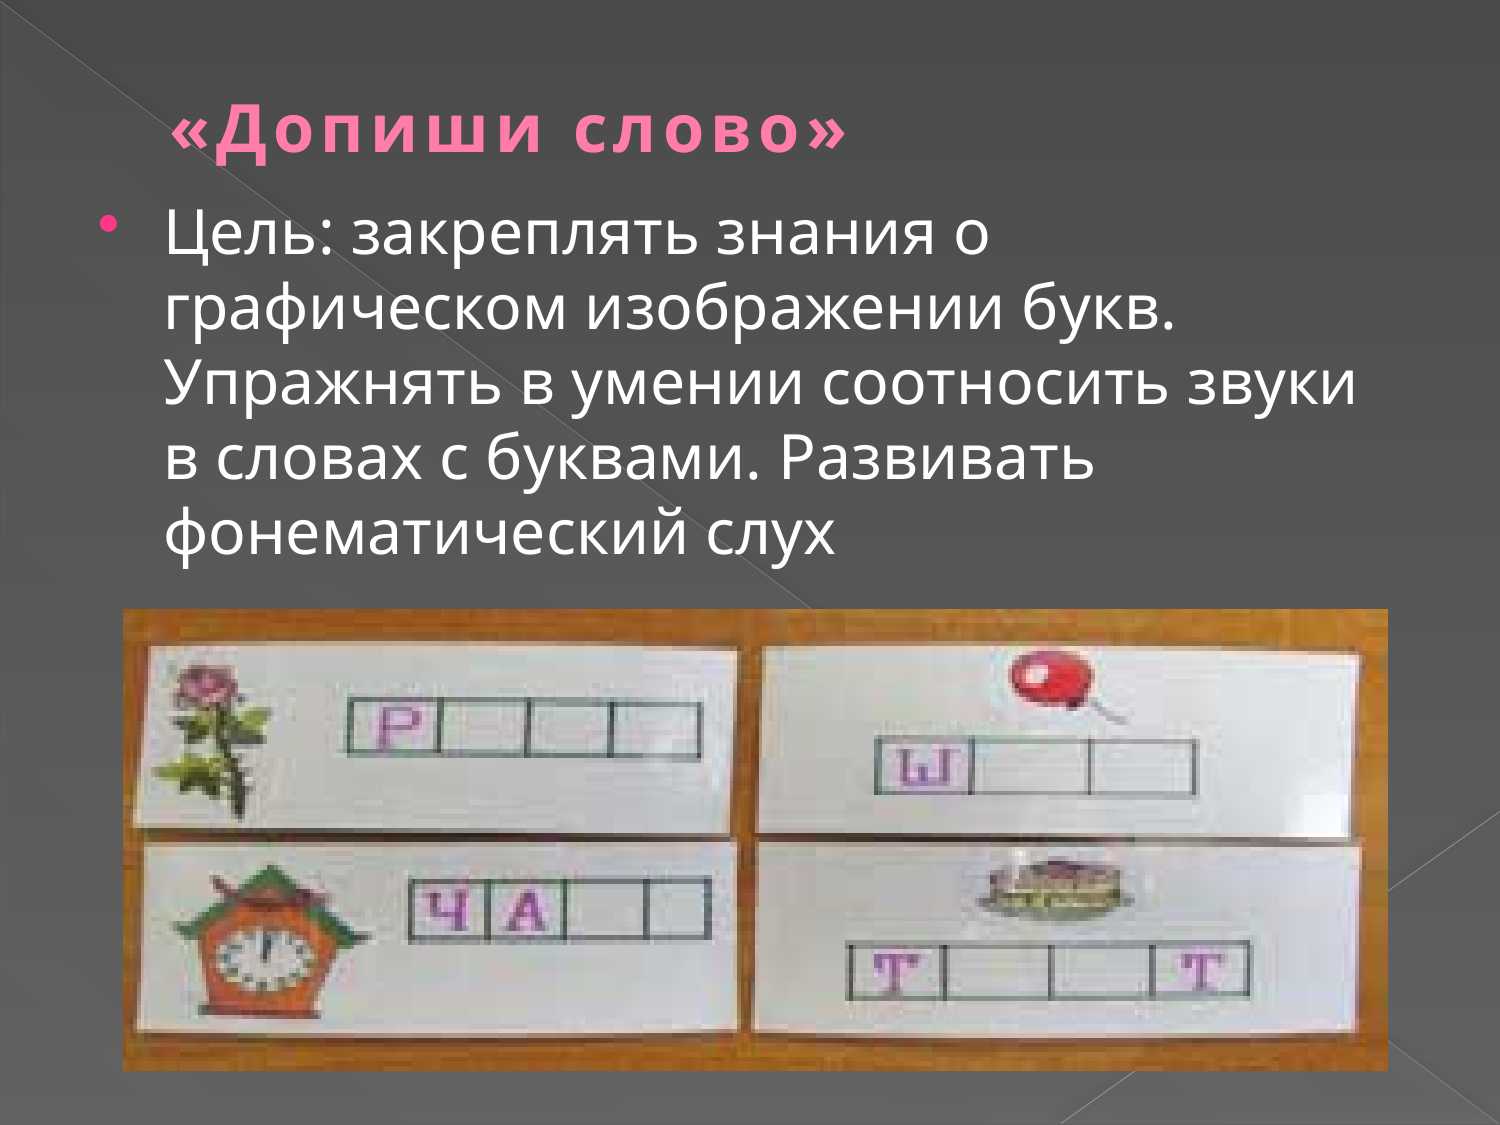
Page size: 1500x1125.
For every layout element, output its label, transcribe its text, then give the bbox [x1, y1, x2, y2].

list Цель: закреплять знания о графическом изображении букв. Упражнять в умении соотносить звуки в словах с буквами. Развивать фонематический слух [75, 184, 1425, 1059]
picture [123, 609, 1389, 1071]
title «Допиши слово» [75, 43, 1425, 184]
